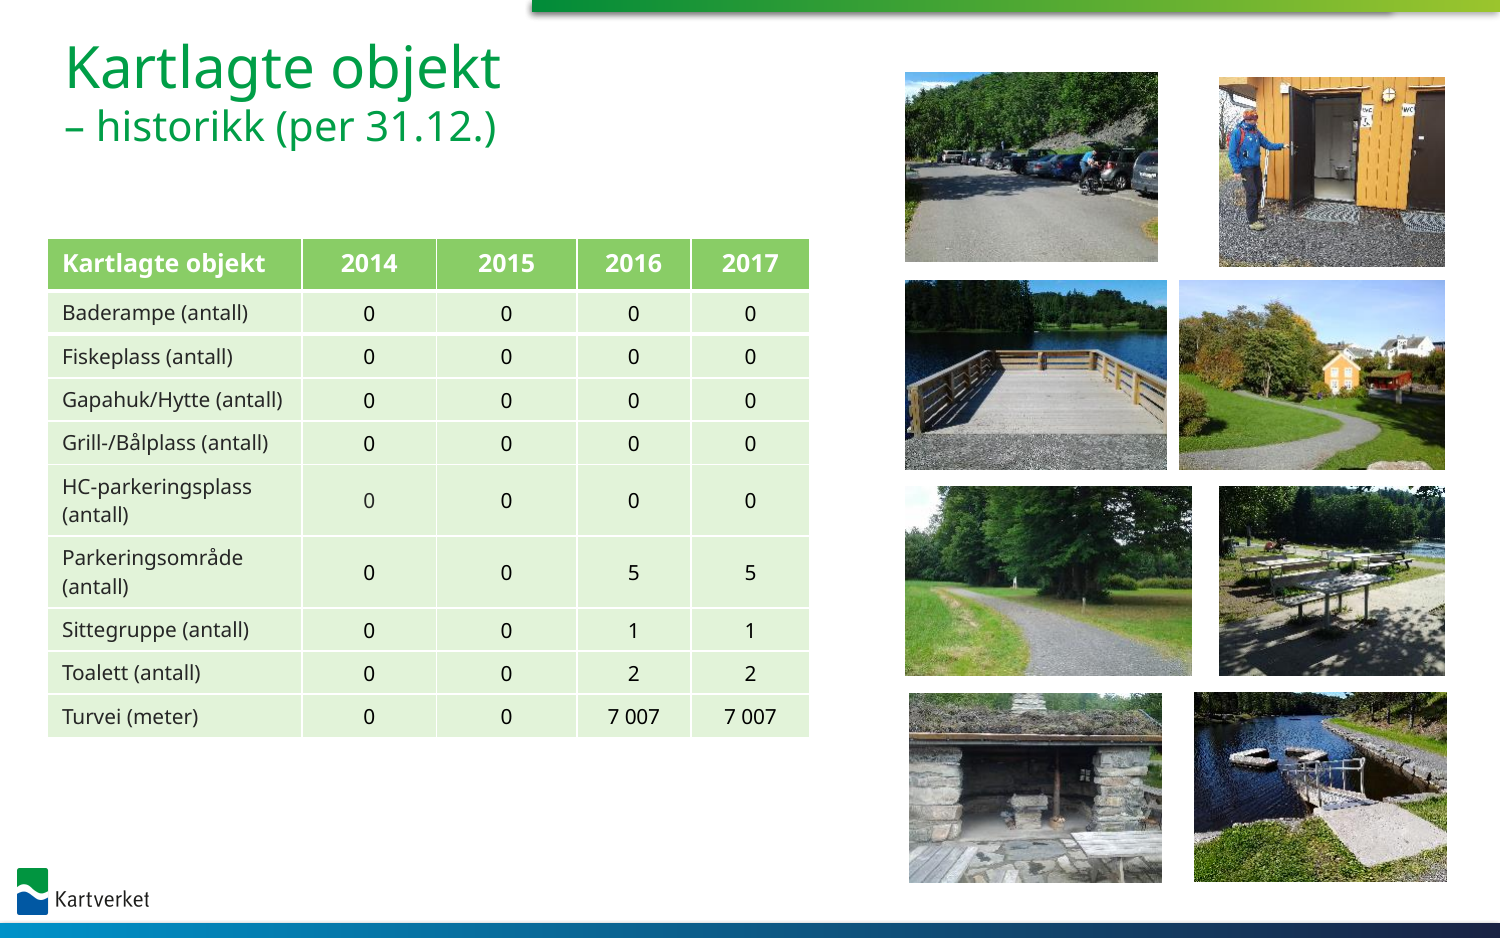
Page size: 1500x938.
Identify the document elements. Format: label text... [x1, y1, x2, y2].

table_cell 0 [303, 293, 436, 332]
table_cell 0 [437, 695, 576, 737]
table_cell 0 [578, 336, 690, 377]
table_cell 1 [692, 609, 809, 650]
table_cell 7 007 [692, 695, 809, 737]
picture [1179, 280, 1445, 470]
table_cell 0 [303, 652, 436, 693]
table_cell 0 [437, 336, 576, 377]
table_cell 0 [437, 293, 576, 332]
table_cell 0 [692, 293, 809, 332]
table_cell 0 [437, 537, 576, 607]
table_cell 0 [303, 465, 436, 535]
picture [905, 280, 1167, 470]
table_cell Grill-/Bålplass (antall) [48, 422, 301, 464]
table_header 2014 [303, 239, 436, 289]
table_cell 0 [437, 379, 576, 420]
table_cell Toalett (antall) [48, 652, 301, 693]
text_box Kartlagte objekt – historikk (per 31.12.) [49, 14, 1431, 158]
table_cell 0 [437, 609, 576, 650]
table_cell 0 [303, 695, 436, 737]
picture [1219, 486, 1445, 676]
table_cell 7 007 [578, 695, 690, 737]
table_cell 0 [303, 336, 436, 377]
table_cell Gapahuk/Hytte (antall) [48, 379, 301, 420]
table_cell 0 [303, 379, 436, 420]
table_cell 0 [578, 293, 690, 332]
table_cell 0 [303, 422, 436, 464]
table_cell 1 [578, 609, 690, 650]
table_cell Fiskeplass (antall) [48, 336, 301, 377]
table_cell 0 [692, 465, 809, 535]
table_cell 0 [303, 609, 436, 650]
table_header 2016 [578, 239, 690, 289]
table_cell 0 [437, 652, 576, 693]
table_cell 0 [437, 465, 576, 535]
table_cell 0 [692, 336, 809, 377]
table_cell 0 [437, 422, 576, 464]
table_cell Turvei (meter) [48, 695, 301, 737]
table_cell 0 [692, 422, 809, 464]
table_cell HC-parkeringsplass (antall) [48, 465, 301, 535]
table_cell 0 [578, 465, 690, 535]
table_header 2015 [437, 239, 576, 289]
table_cell 0 [578, 422, 690, 464]
table_header Kartlagte objekt [48, 239, 301, 289]
table_cell 2 [578, 652, 690, 693]
table_cell Parkeringsområde (antall) [48, 537, 301, 607]
table_cell 2 [692, 652, 809, 693]
picture [905, 72, 1158, 262]
table_cell Sittegruppe (antall) [48, 609, 301, 650]
picture [909, 693, 1163, 884]
picture [1219, 77, 1445, 267]
table_cell 0 [578, 379, 690, 420]
table_cell 0 [692, 379, 809, 420]
table_cell 0 [303, 537, 436, 607]
table_cell Baderampe (antall) [48, 293, 301, 332]
picture [1194, 692, 1448, 882]
picture [905, 486, 1193, 676]
table_header 2017 [692, 239, 809, 289]
table_cell 5 [578, 537, 690, 607]
table_cell 5 [692, 537, 809, 607]
